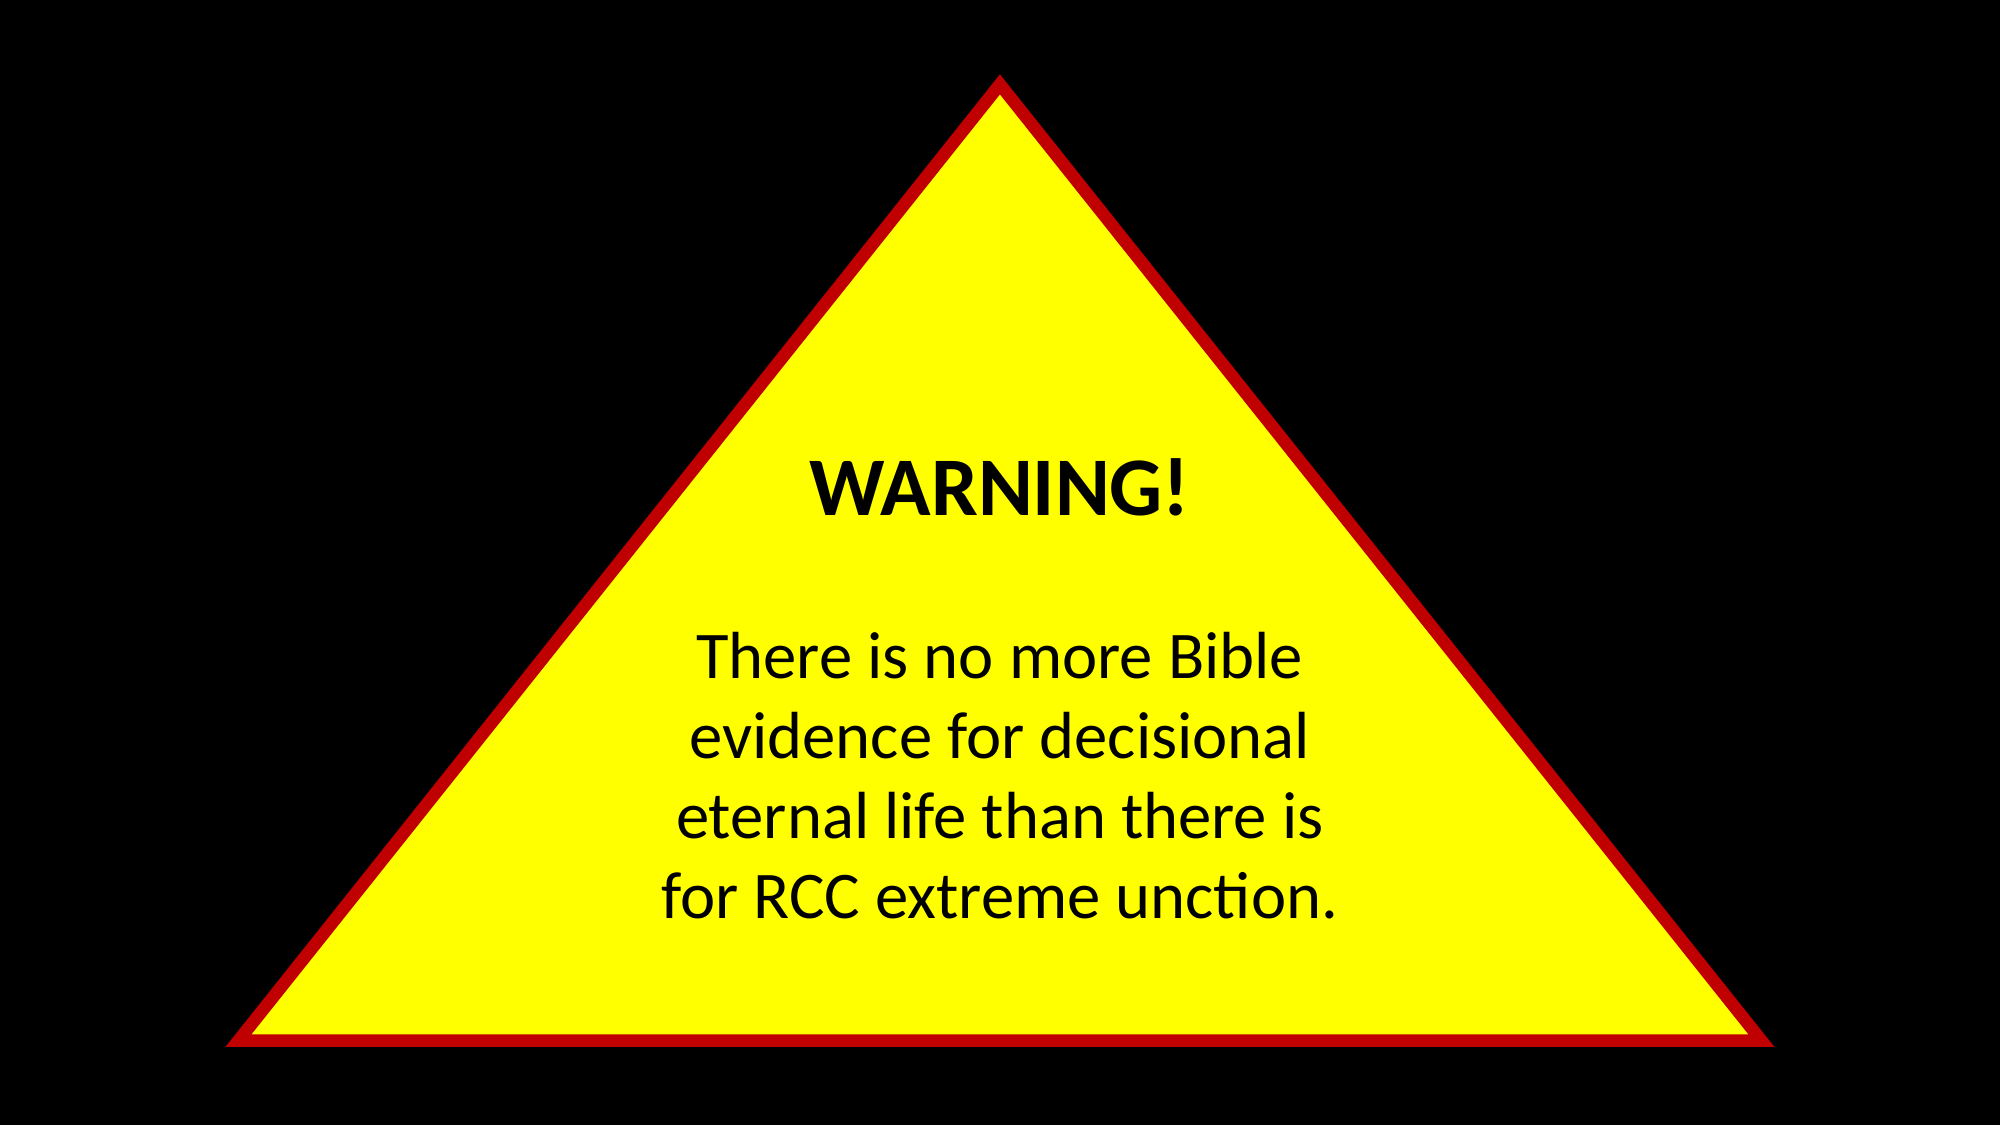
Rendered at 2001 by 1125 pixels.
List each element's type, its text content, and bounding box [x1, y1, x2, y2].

text_box WARNING! There is no more Bible evidence for decisional eternal life than there is for RCC extreme unction. [236, 82, 1764, 1042]
